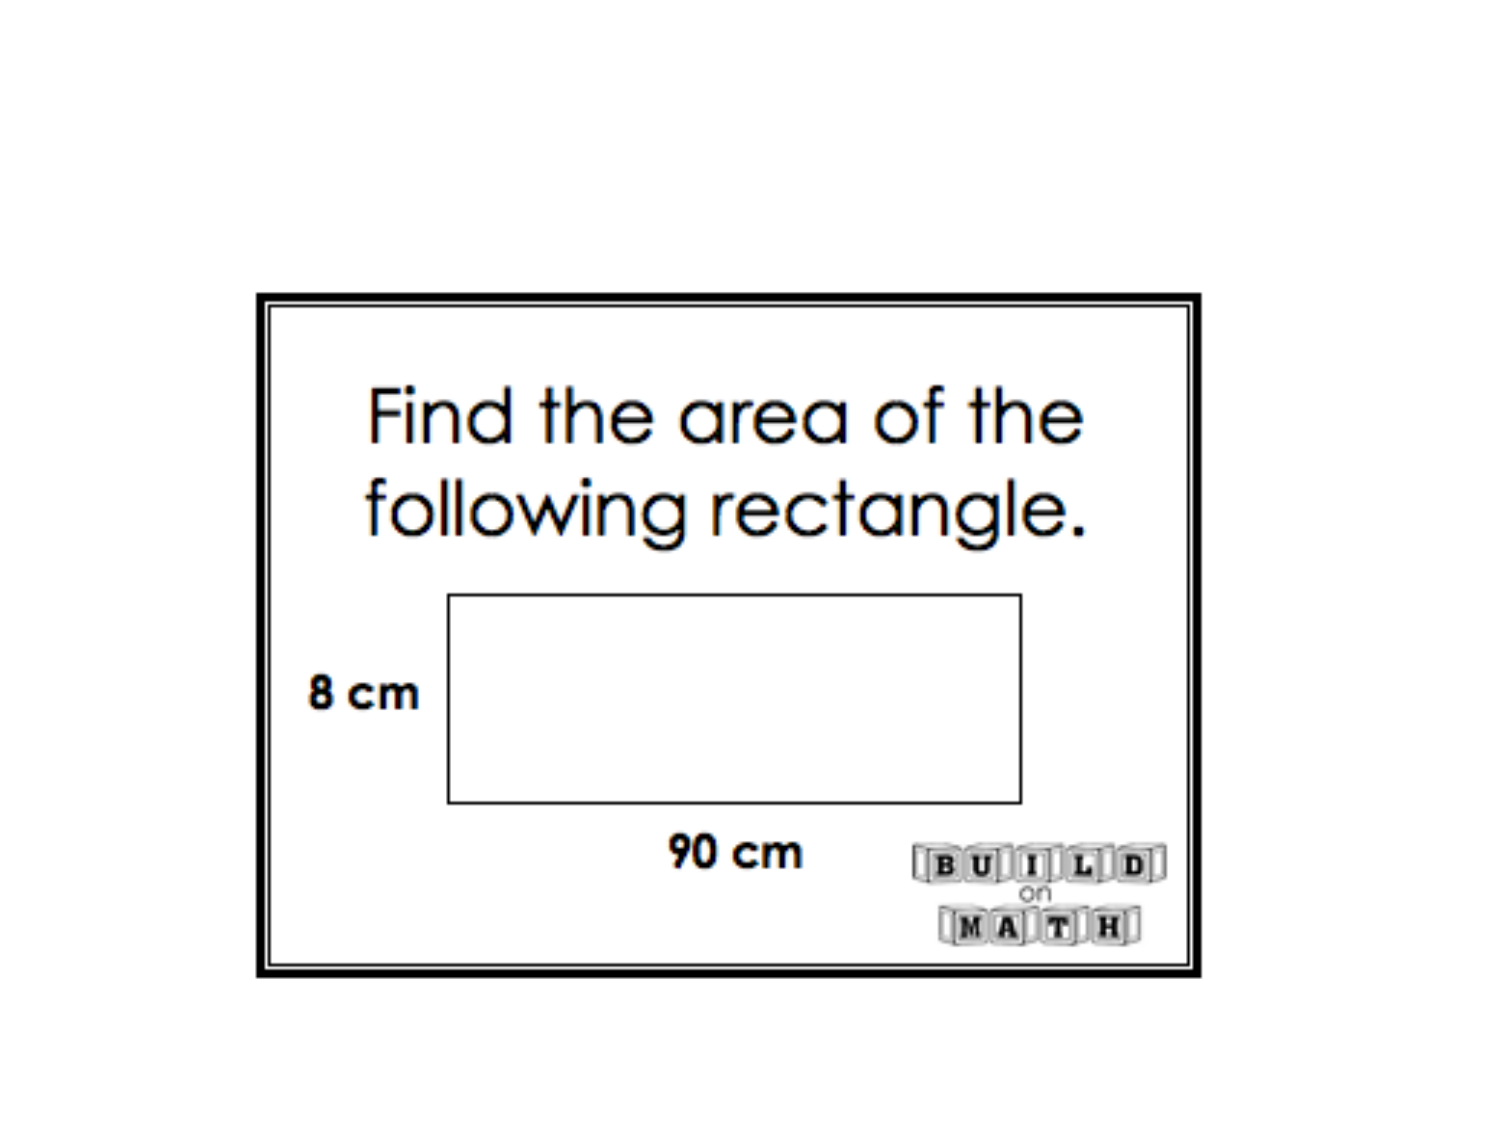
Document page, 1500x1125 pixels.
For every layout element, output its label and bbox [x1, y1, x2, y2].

list [74, 262, 1426, 1006]
